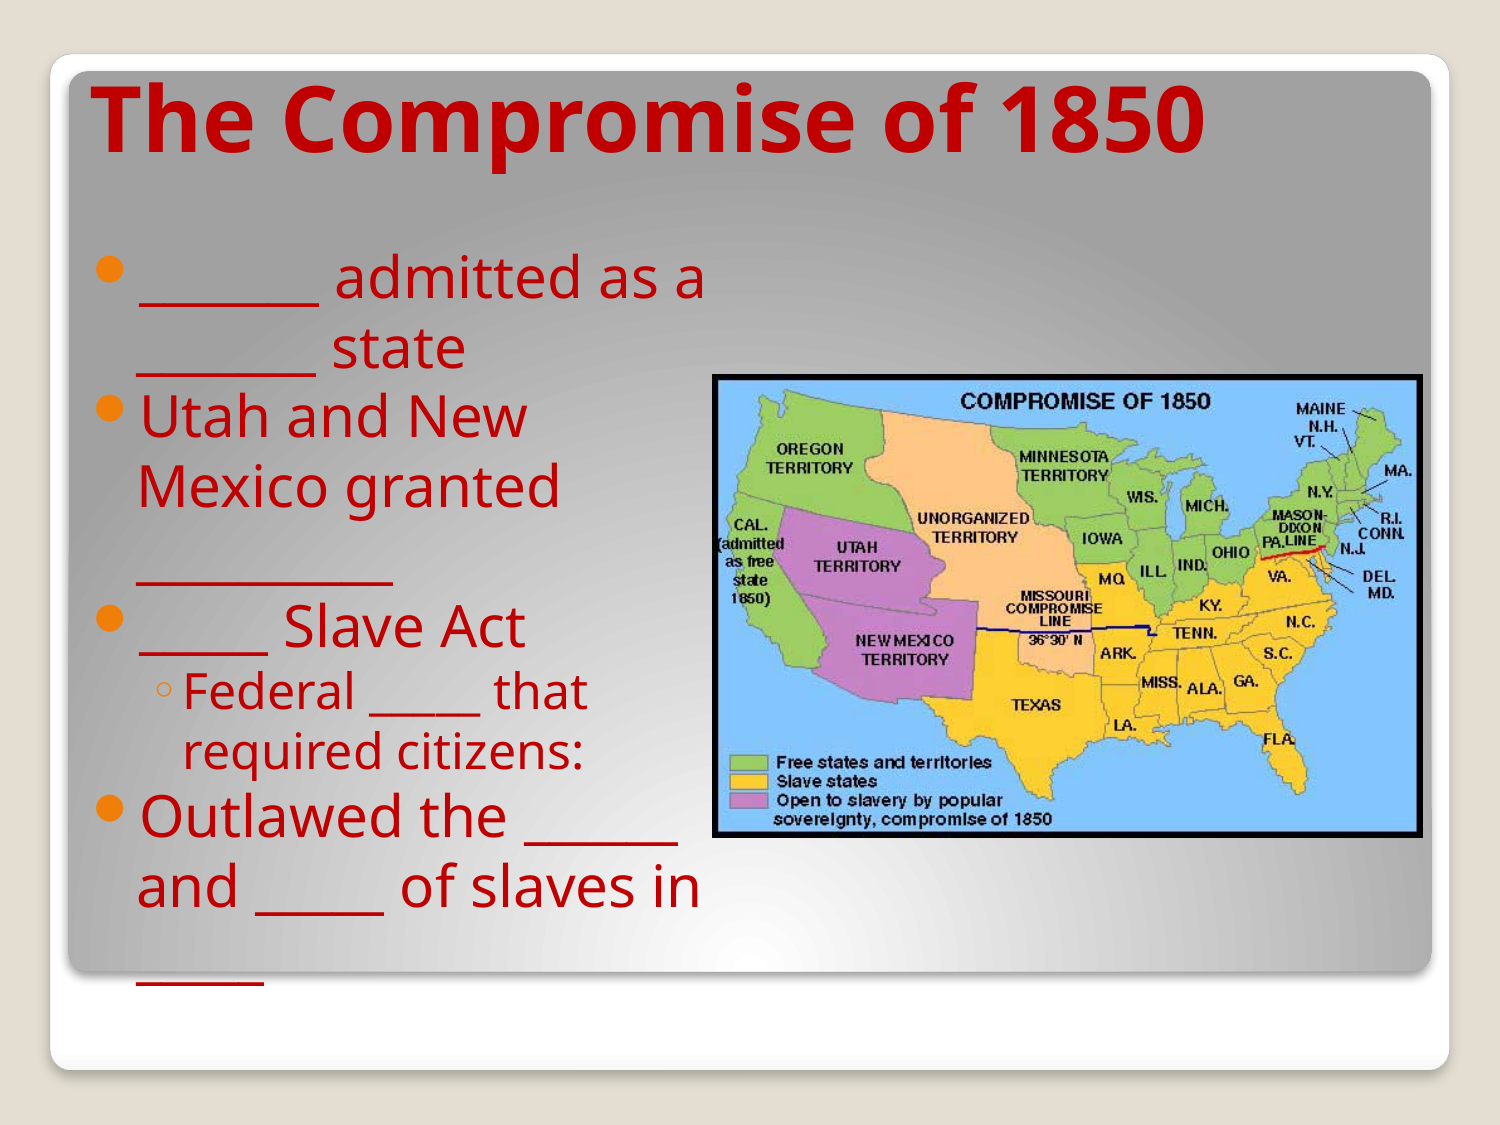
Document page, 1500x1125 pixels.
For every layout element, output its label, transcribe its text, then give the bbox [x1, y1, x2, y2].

title The Compromise of 1850 [75, 50, 1425, 179]
list _______ admitted as a _______ state Utah and New Mexico granted __________ _____ Slave Act Federal _____ that required citizens: Outlawed the ______ and _____ of slaves in _____ [62, 224, 750, 1013]
picture [712, 374, 1423, 838]
